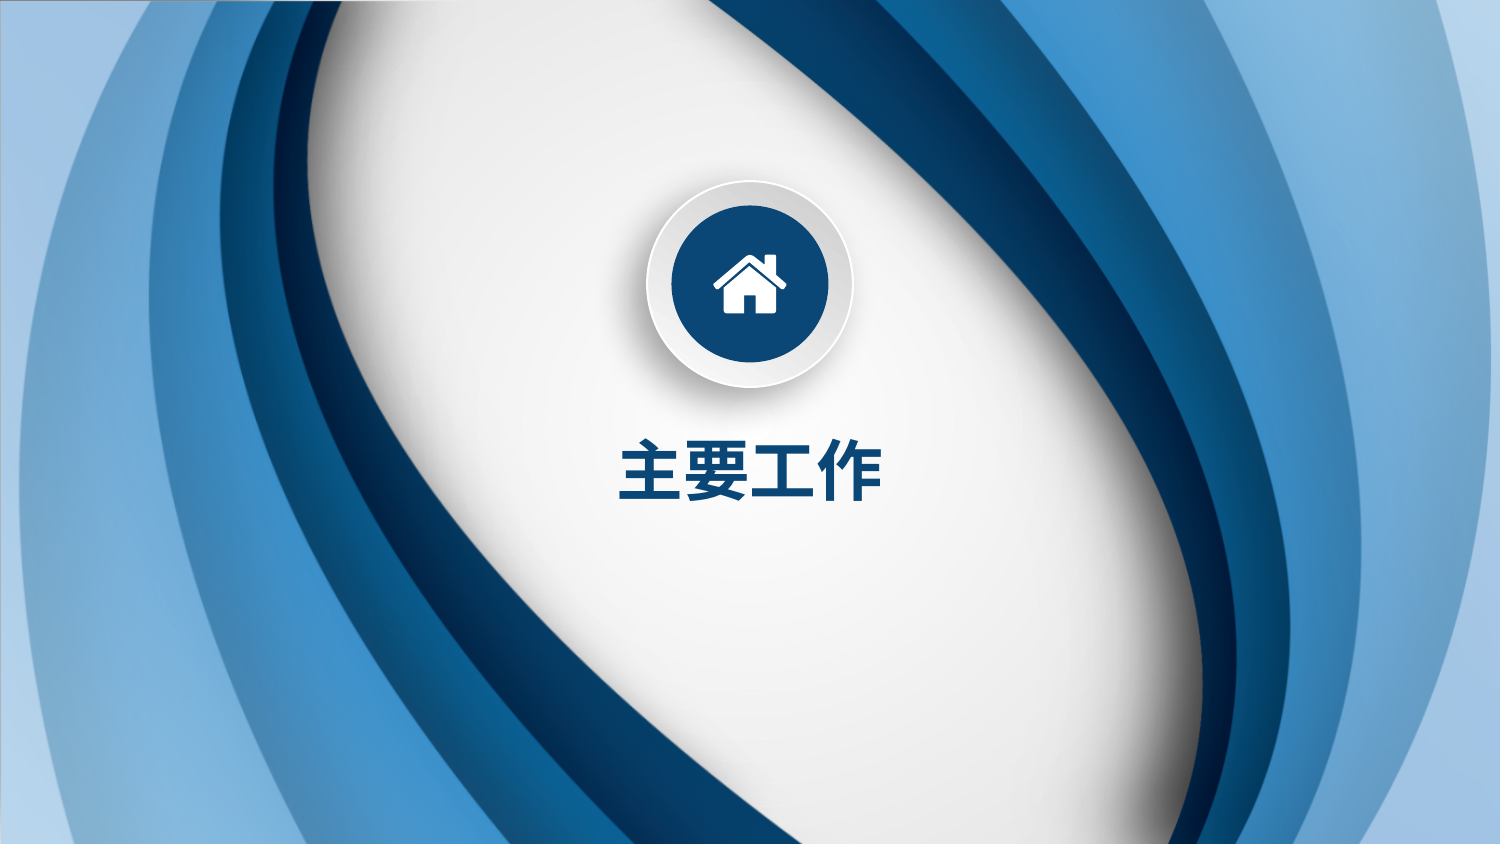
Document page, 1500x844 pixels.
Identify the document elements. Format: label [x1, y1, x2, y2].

text_box [647, 181, 853, 387]
picture [0, 0, 1500, 844]
